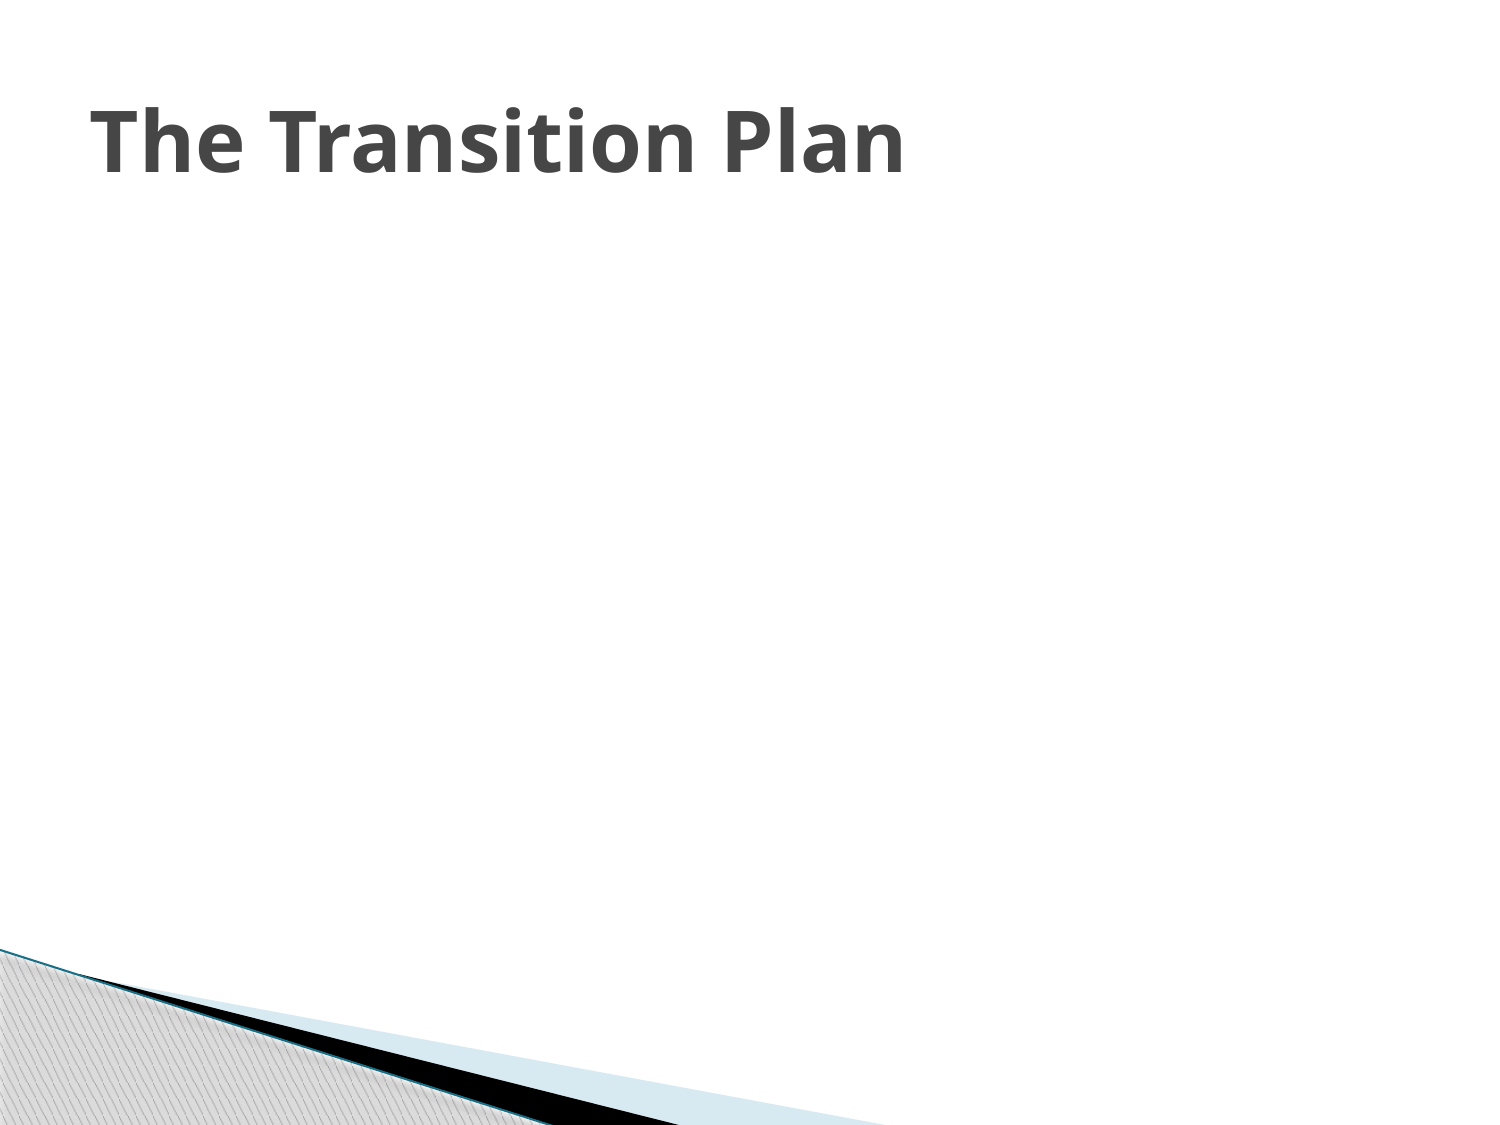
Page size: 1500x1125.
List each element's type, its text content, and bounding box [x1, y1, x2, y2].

title The Transition Plan [75, 45, 1425, 233]
